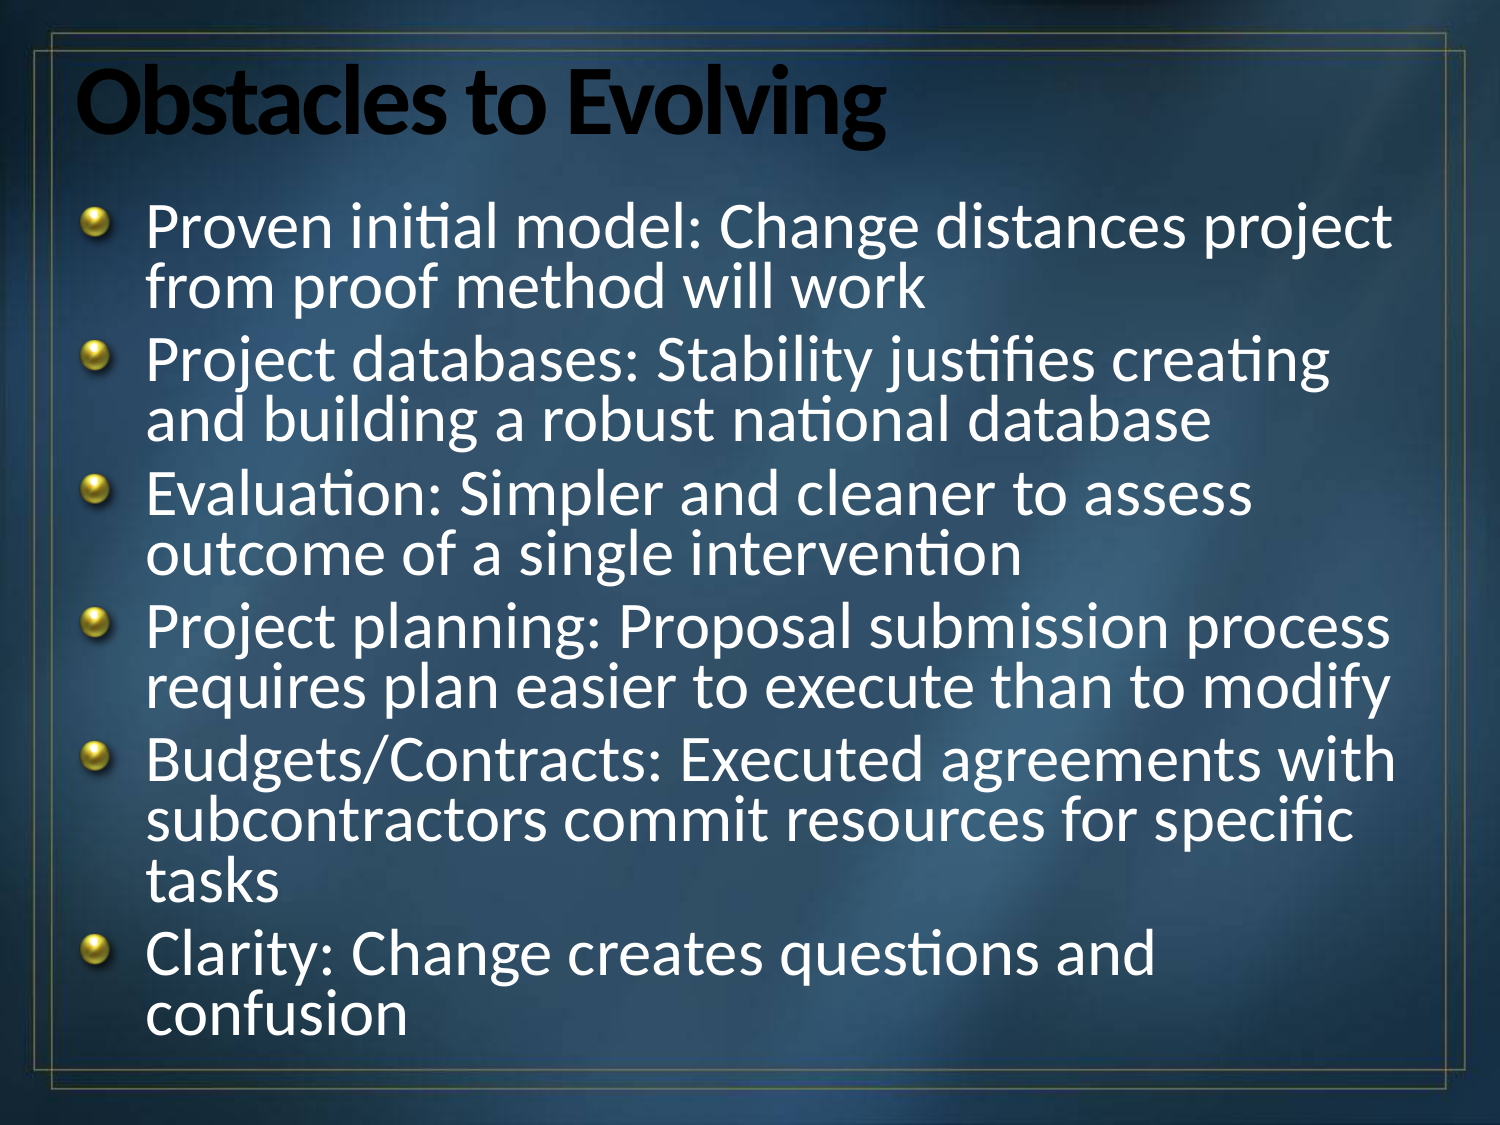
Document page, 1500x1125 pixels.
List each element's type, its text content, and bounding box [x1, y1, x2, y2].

list Proven initial model: Change distances project from proof method will work Project databases: Stability justifies creating and building a robust national database Evaluation: Simpler and cleaner to assess outcome of a single intervention Project planning: Proposal submission process requires plan easier to execute than to modify Budgets/Contracts: Executed agreements with subcontractors commit resources for specific tasks Clarity: Change creates questions and confusion [75, 200, 1425, 1063]
title Obstacles to Evolving [75, 62, 1388, 180]
picture [0, 0, 1500, 1125]
